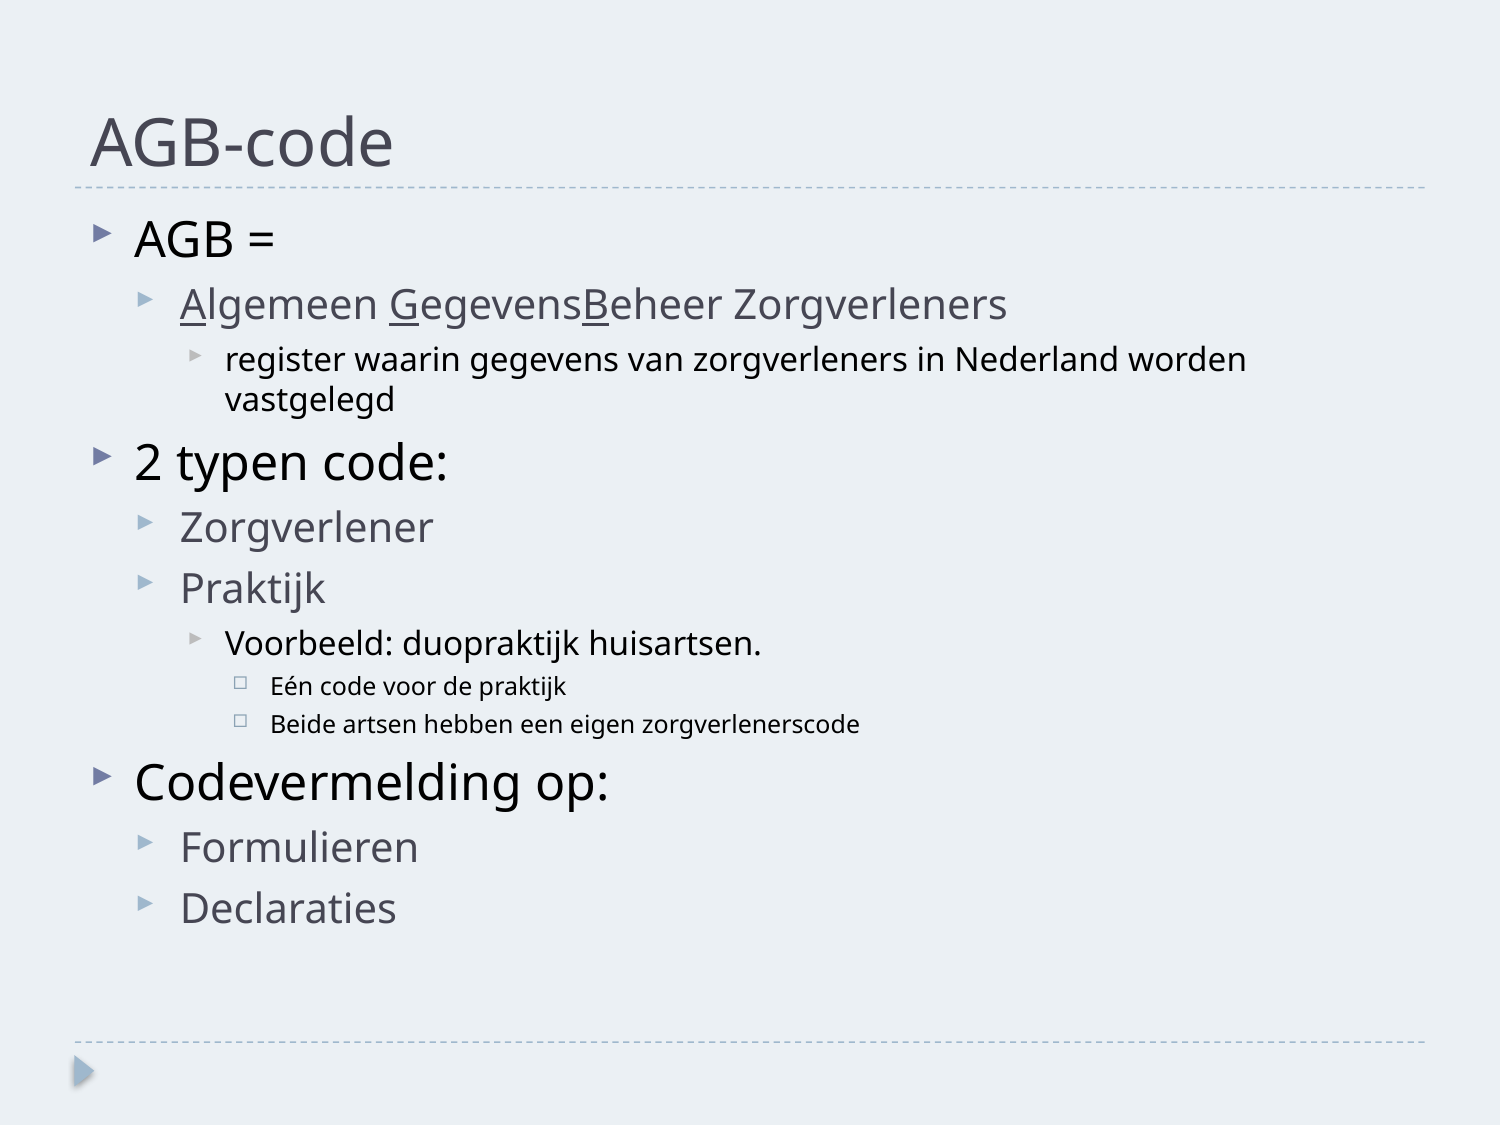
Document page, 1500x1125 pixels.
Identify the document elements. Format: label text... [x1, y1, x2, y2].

title AGB-code [74, 24, 1426, 188]
list AGB = Algemeen GegevensBeheer Zorgverleners register waarin gegevens van zorgverleners in Nederland worden vastgelegd 2 typen code: Zorgverlener Praktijk Voorbeeld: duopraktijk huisartsen. Eén code voor de praktijk Beide artsen hebben een eigen zorgverlenerscode Codevermelding op: Formulieren Declaraties [74, 199, 1426, 1011]
